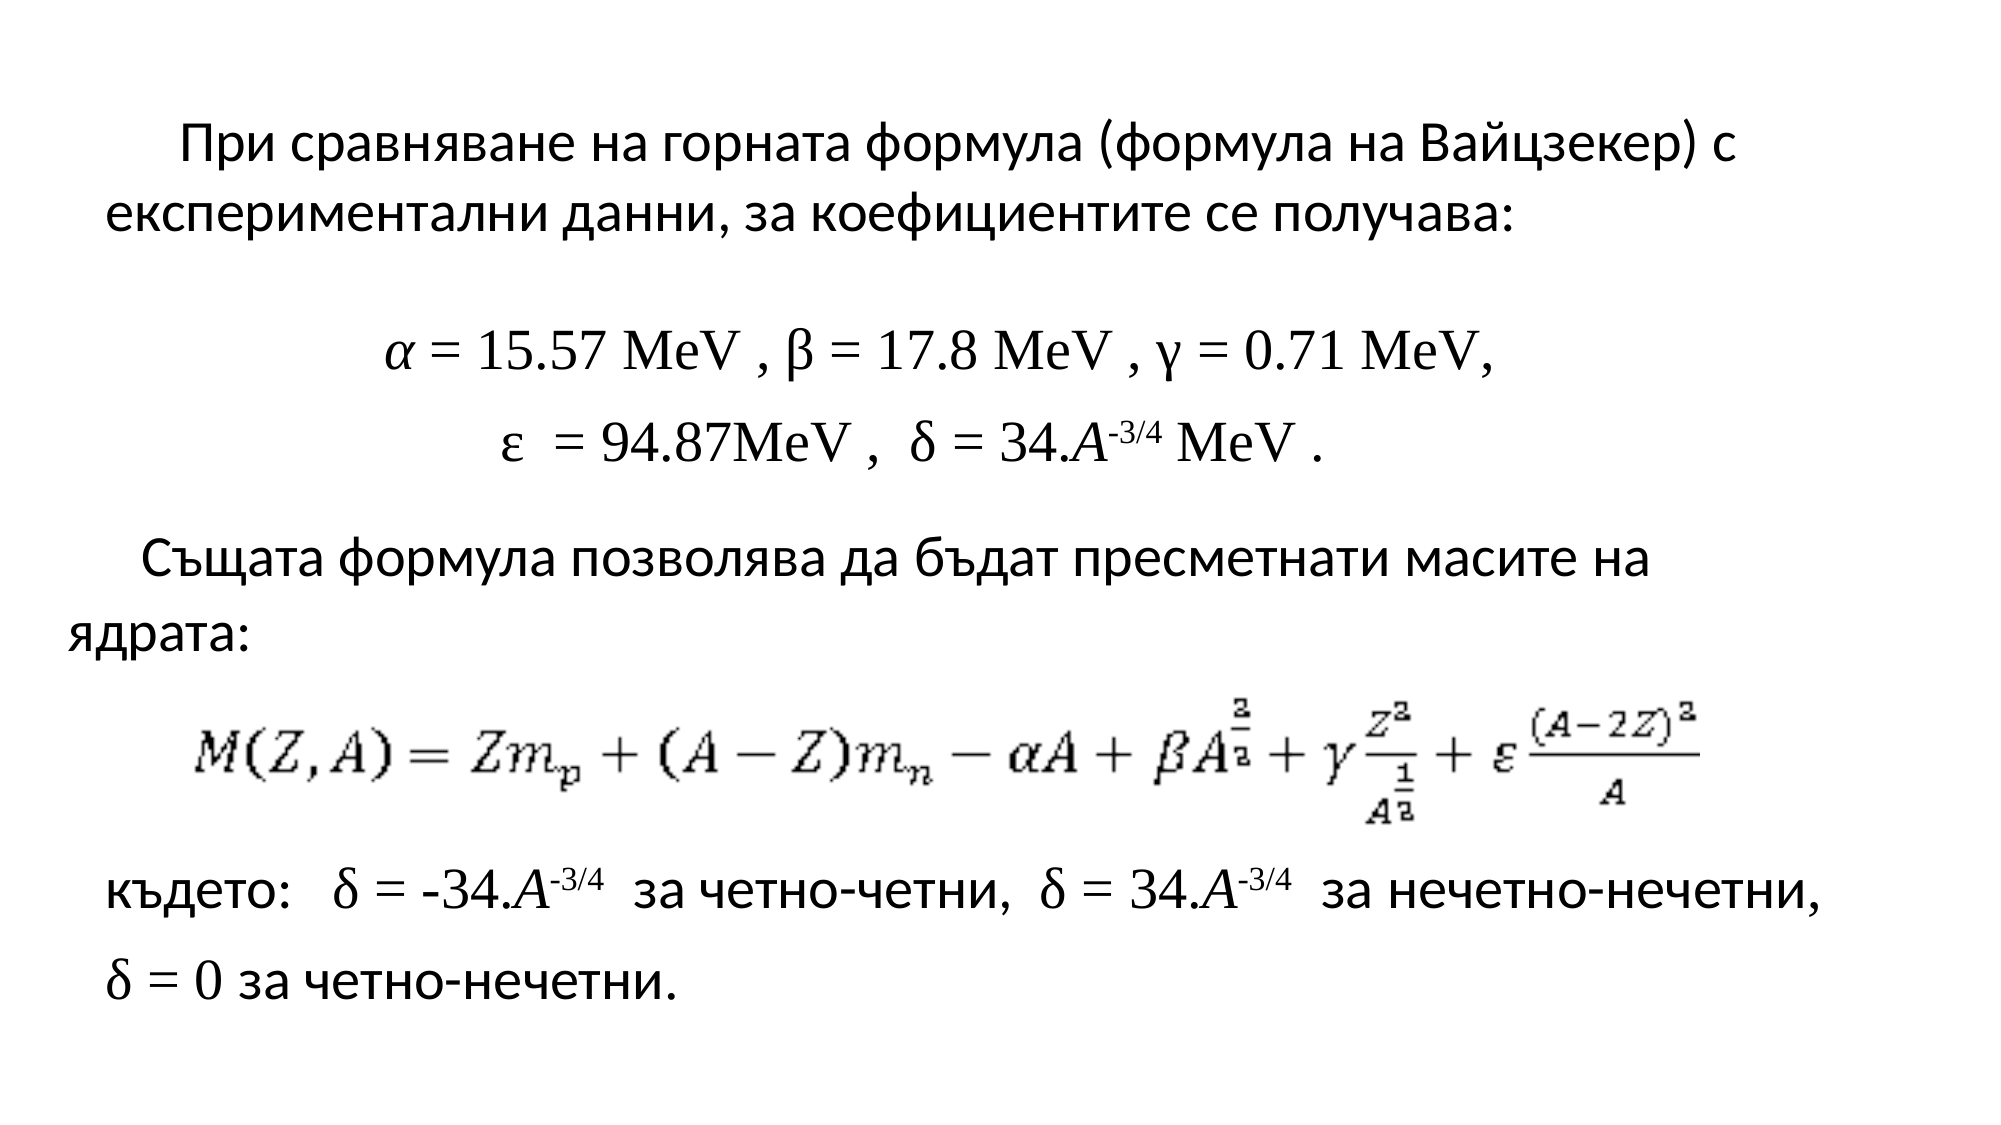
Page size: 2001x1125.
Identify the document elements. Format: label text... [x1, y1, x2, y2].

text_box α = 15.57 MeV , β = 17.8 MeV , γ = 0.71 MeV, ε = 94.87MeV , δ = 34.A-3/4 MeV . [369, 299, 1594, 481]
text_box Същата формула позволява да бъдат пресметнати масите на ядрата: [52, 506, 1840, 671]
text_box където: δ = -34.A-3/4 за четно-четни, δ = 34.A-3/4 за нечетно-нечетни, δ = 0 за четно-нечетни. [90, 837, 1917, 1019]
text_box При сравняване на горната формула (формула на Вайцзекер) с експериментални данни, за коефициентите се получава: [90, 96, 1917, 251]
picture [193, 696, 1700, 838]
